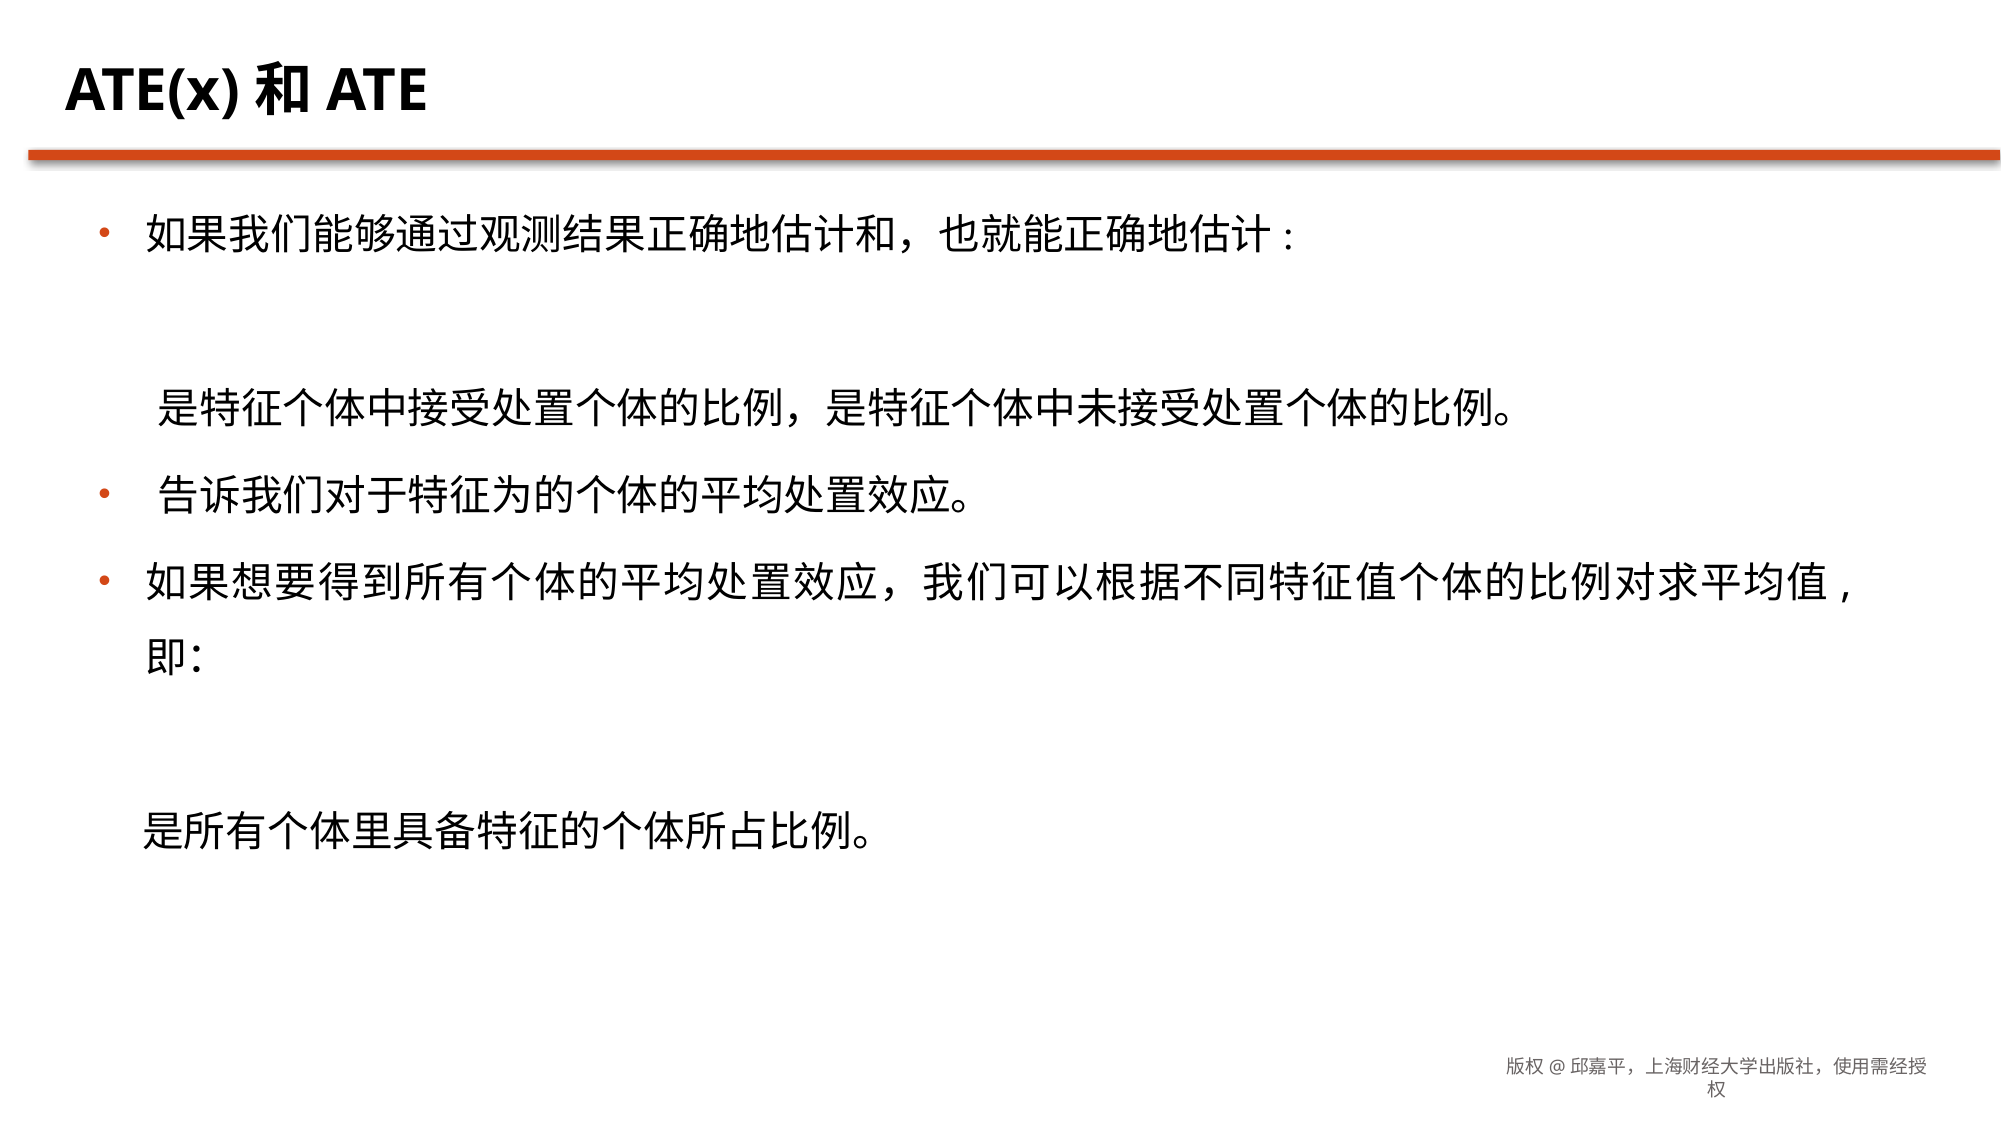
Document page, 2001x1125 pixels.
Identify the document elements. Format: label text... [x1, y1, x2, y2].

title ATE(x)和ATE [50, 50, 1825, 138]
footer 版权@邱嘉平，上海财经大学出版社，使用需经授权 [1483, 1046, 1950, 1109]
